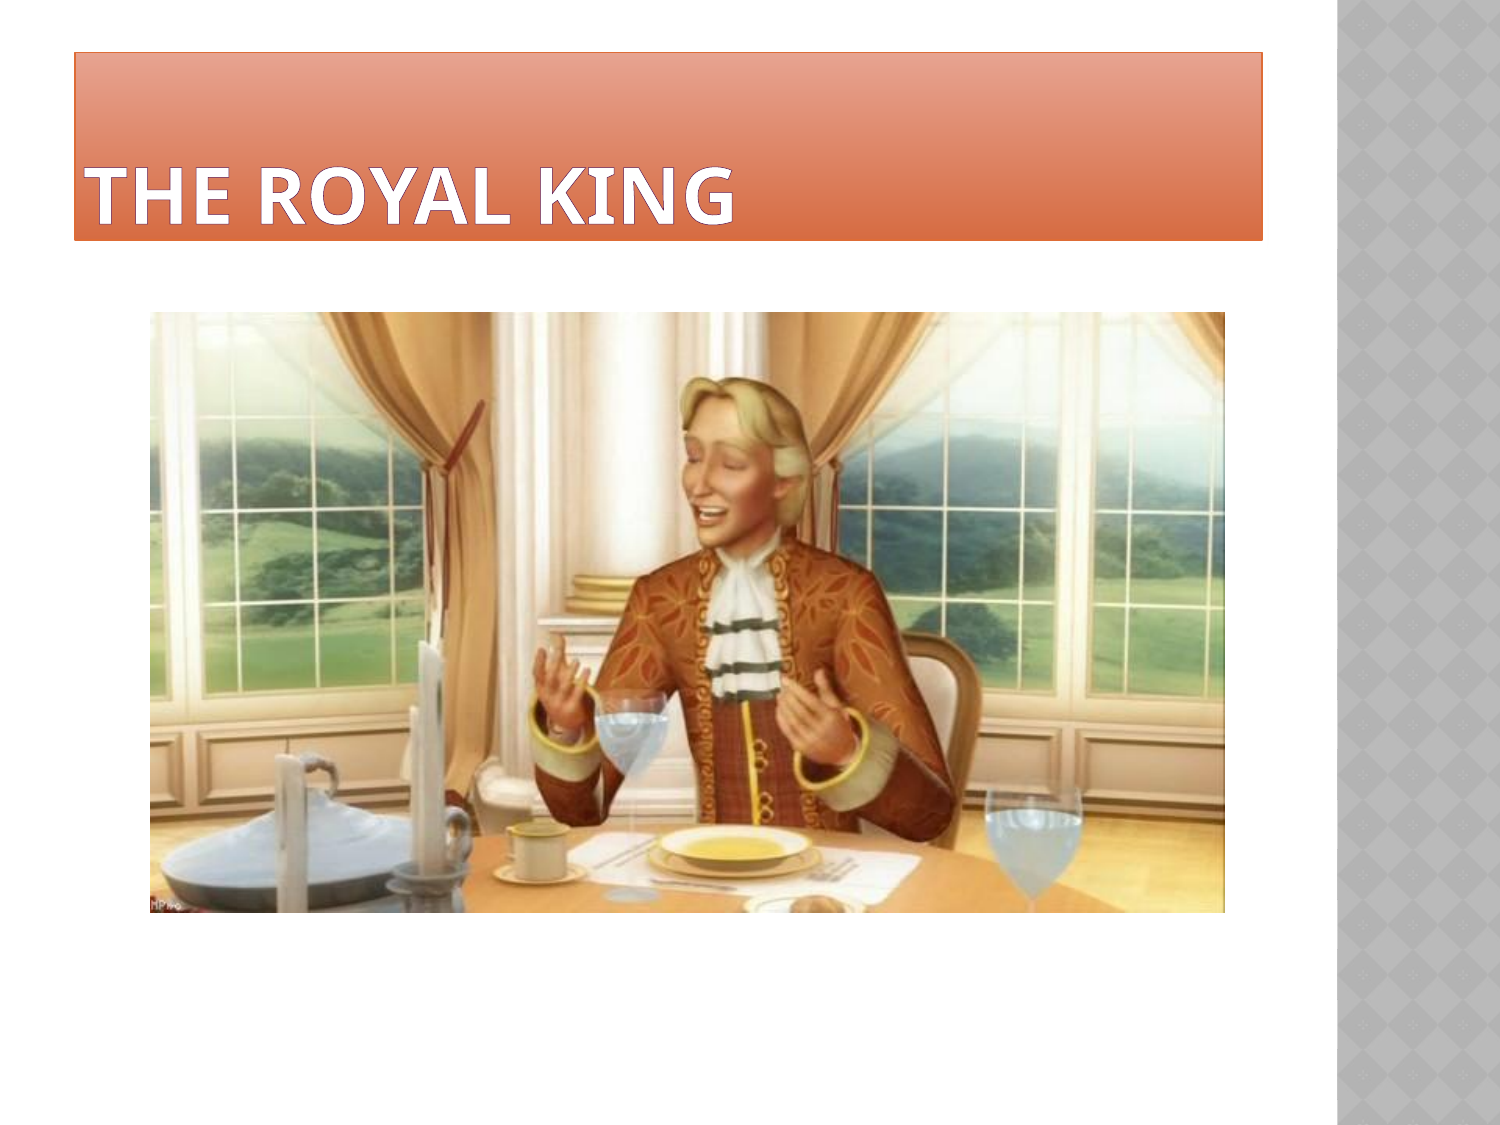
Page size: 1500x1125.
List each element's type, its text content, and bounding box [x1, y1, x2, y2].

title The Royal King [74, 52, 1263, 241]
picture [149, 312, 1226, 913]
